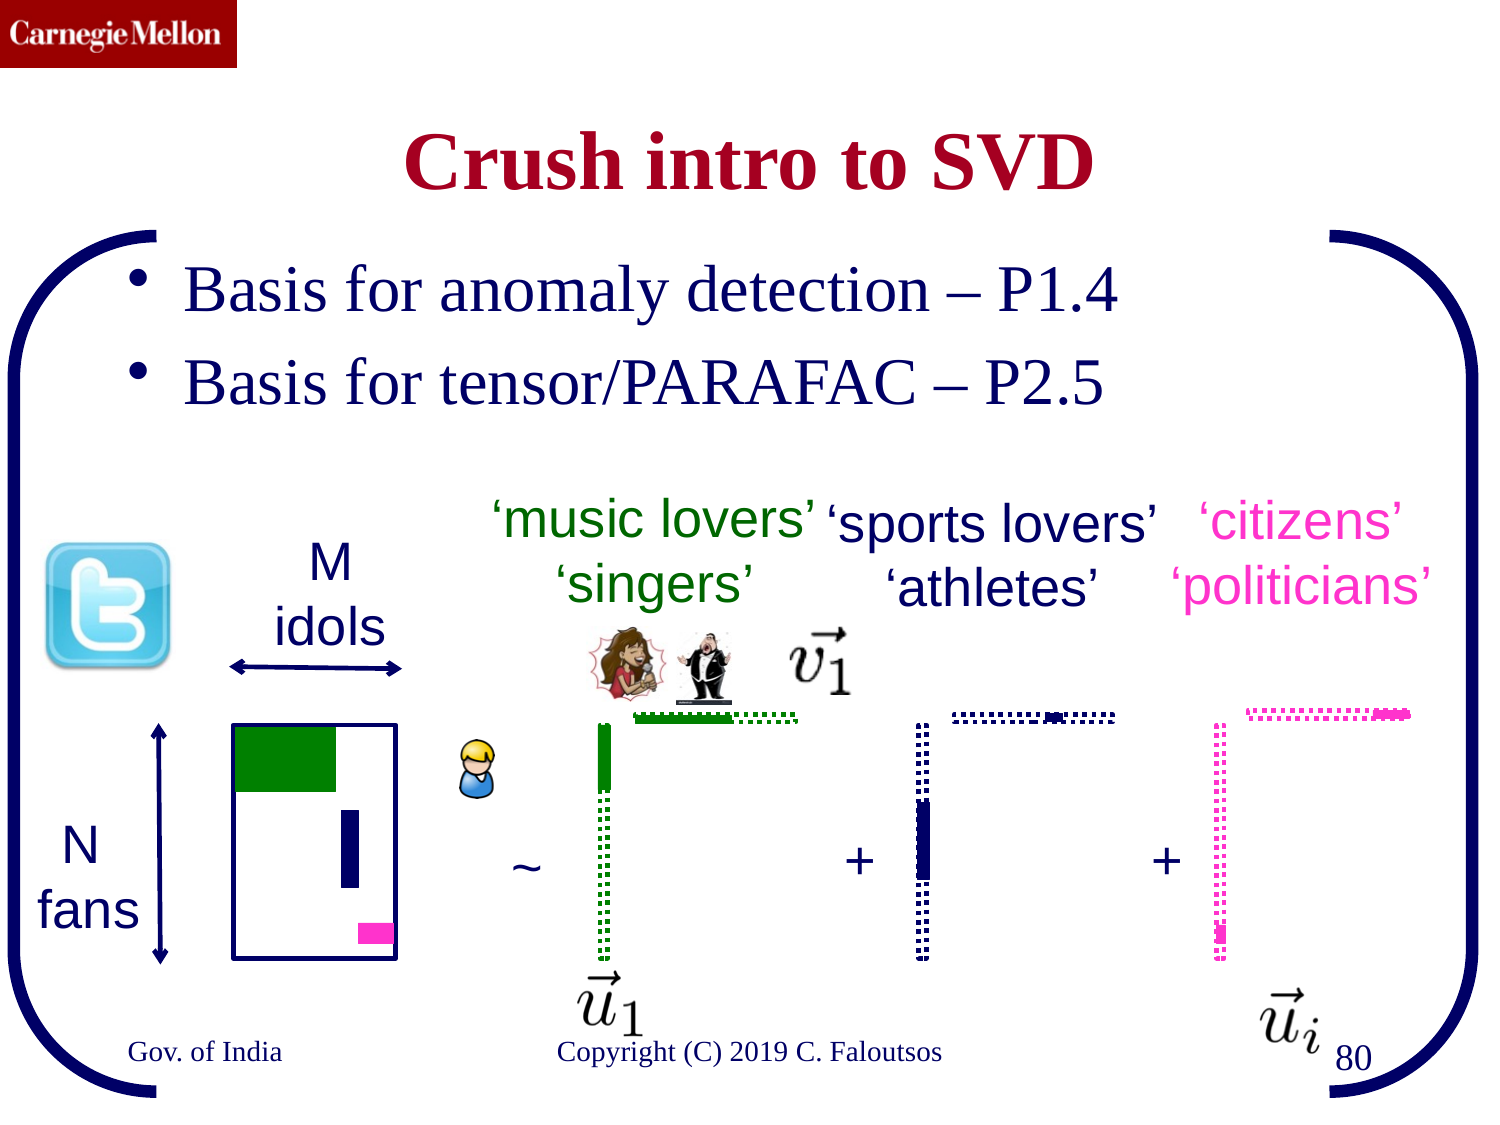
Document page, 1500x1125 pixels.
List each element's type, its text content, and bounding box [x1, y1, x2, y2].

footer Copyright (C) 2019 C. Faloutsos [512, 1024, 988, 1101]
picture [676, 632, 732, 706]
picture [788, 625, 854, 695]
picture [576, 970, 644, 1038]
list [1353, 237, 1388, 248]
picture [586, 625, 669, 702]
picture [1259, 987, 1320, 1055]
picture [459, 738, 495, 800]
slide_number 80 [1074, 1024, 1388, 1101]
slide_number Gov. of India [112, 1024, 426, 1101]
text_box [233, 710, 1410, 959]
picture [0, 0, 237, 68]
text_box [13, 236, 1473, 1092]
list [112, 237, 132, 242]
picture [40, 539, 176, 675]
title Crush intro to SVD [112, 99, 1388, 213]
